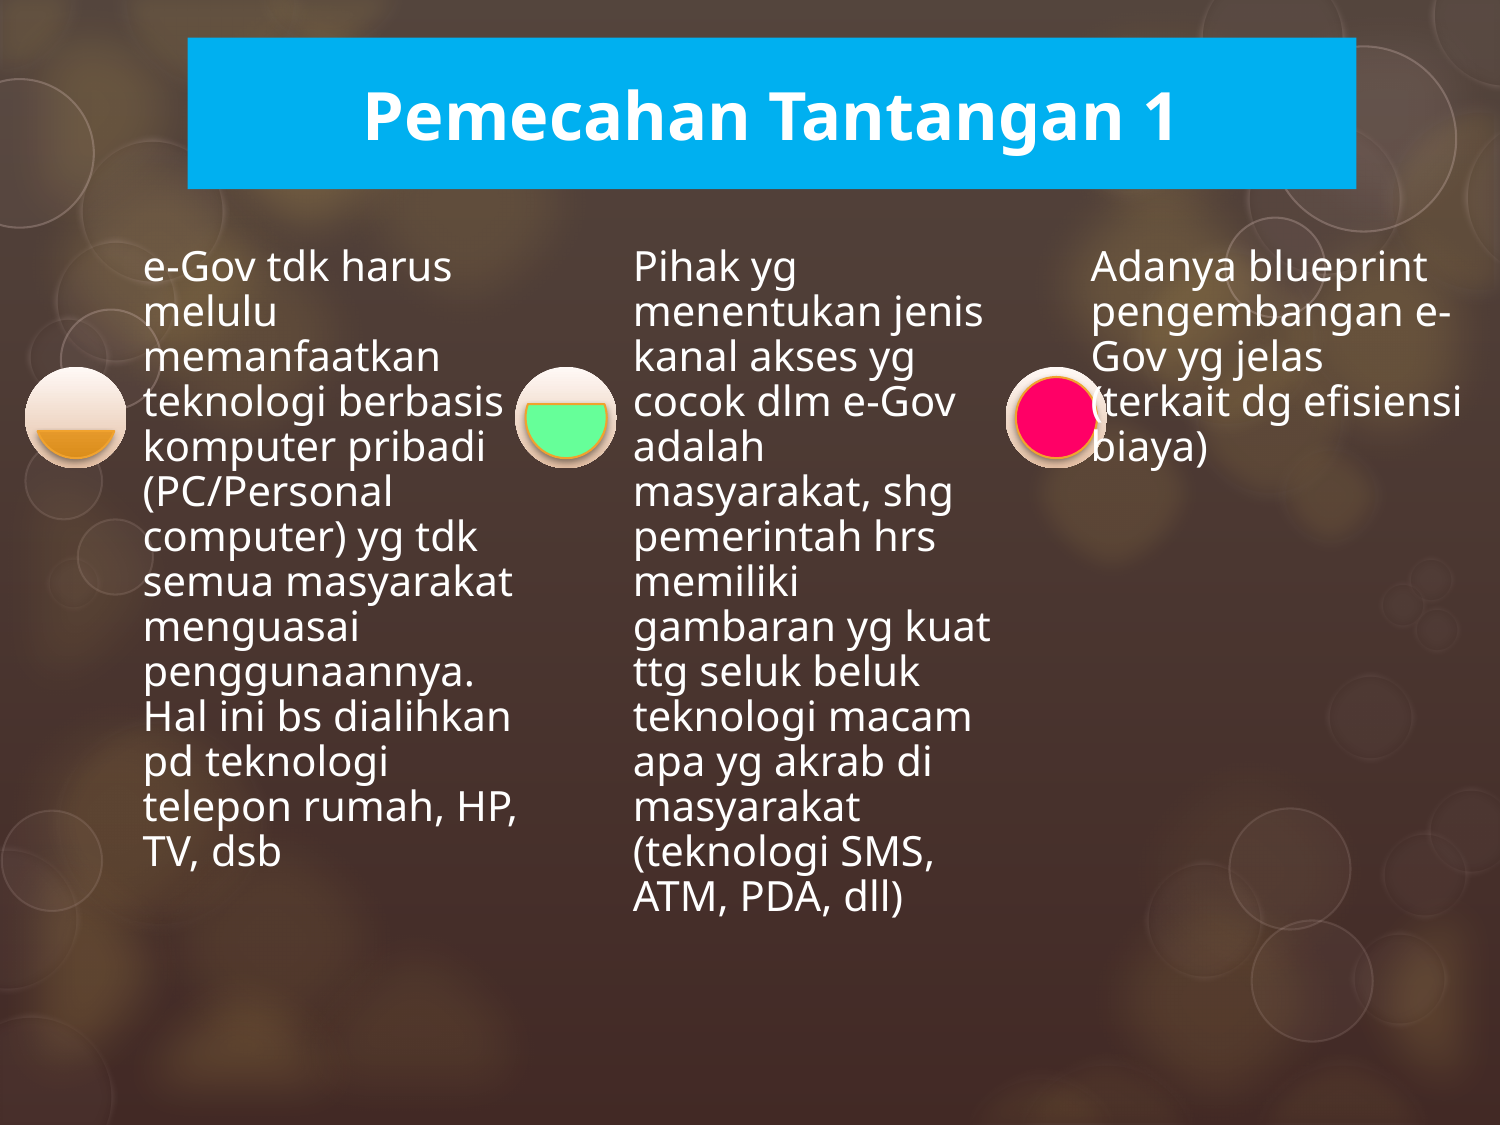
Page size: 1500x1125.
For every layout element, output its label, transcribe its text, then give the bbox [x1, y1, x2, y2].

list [24, 236, 1476, 1063]
title Pemecahan Tantangan 1 [187, 37, 1357, 190]
